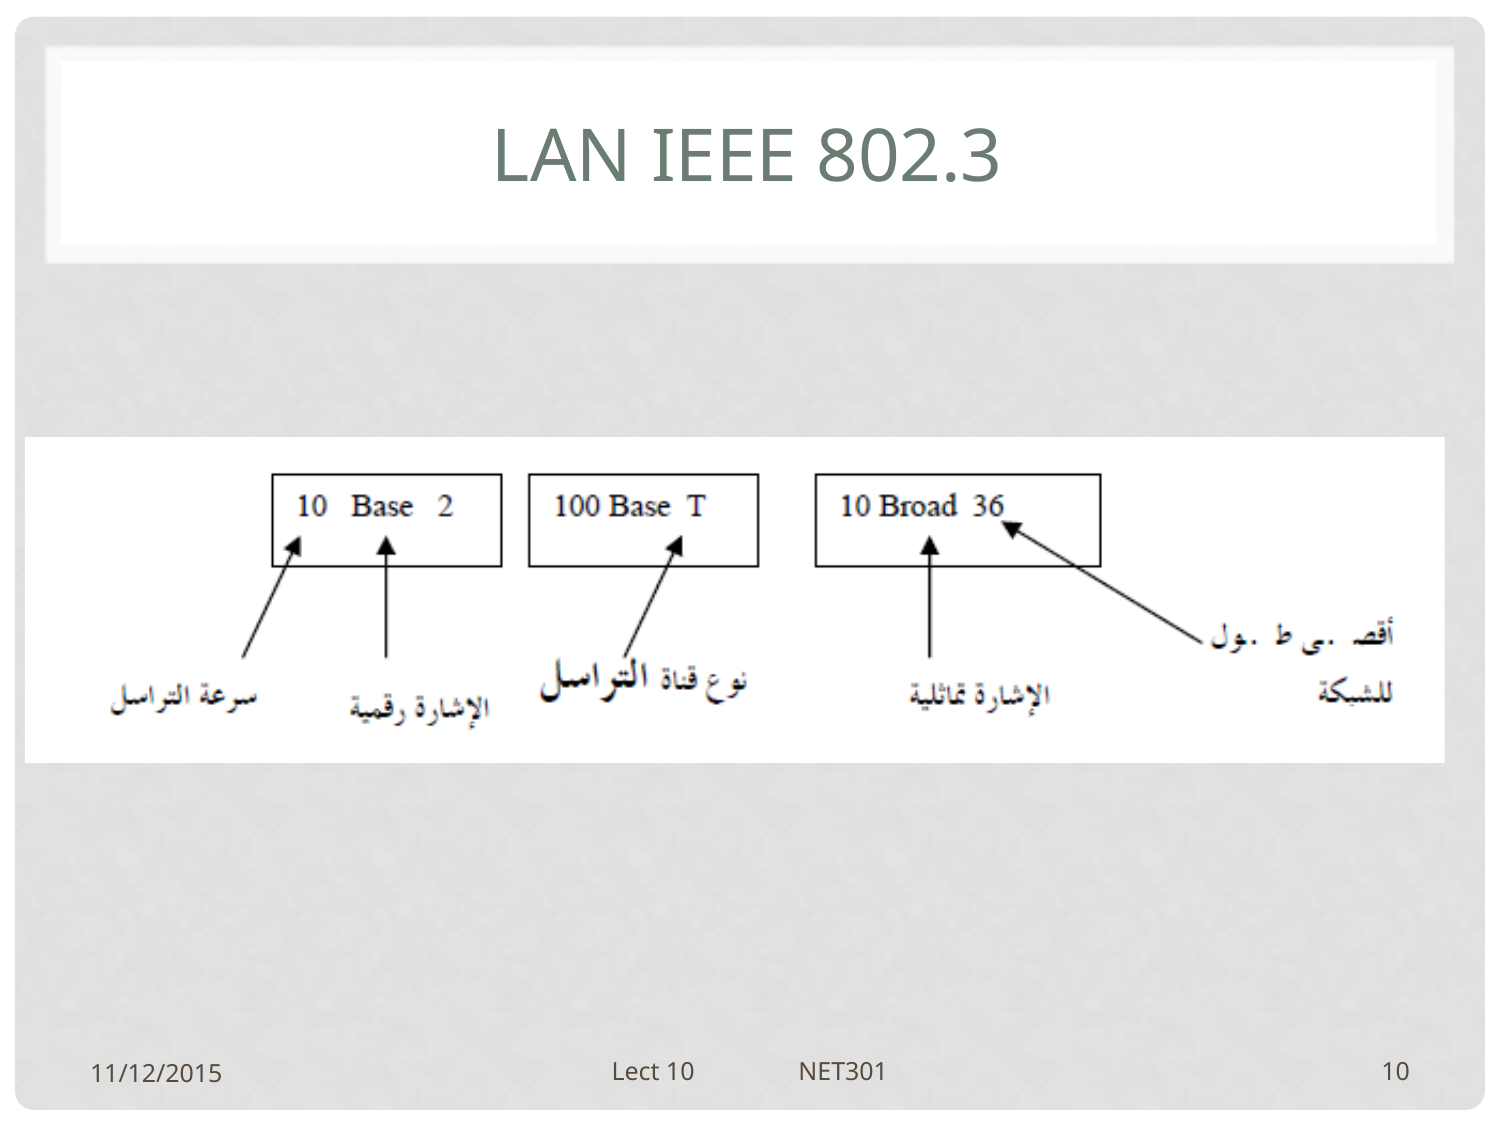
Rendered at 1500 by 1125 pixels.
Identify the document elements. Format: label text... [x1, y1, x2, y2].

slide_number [75, 1042, 425, 1103]
footer Lect 10 NET301 [512, 1042, 988, 1103]
slide_number 10 [1074, 1042, 1425, 1103]
title LAN IEEE 802.3 [69, 66, 1425, 238]
picture [24, 437, 1445, 763]
